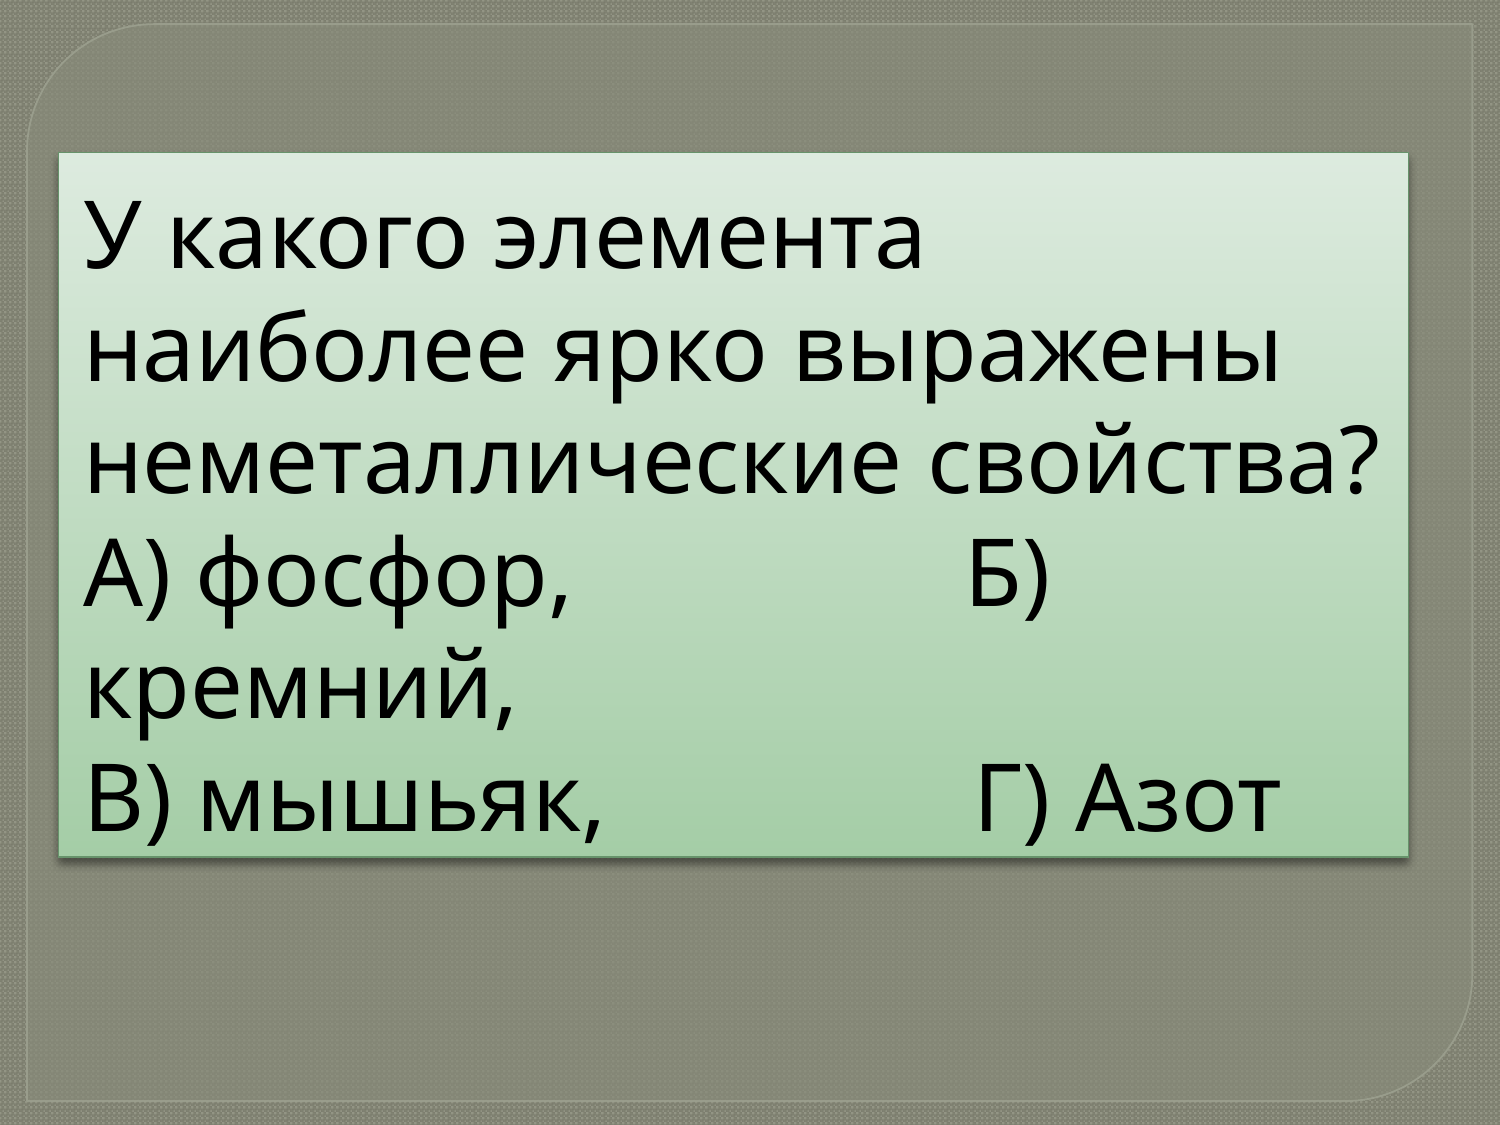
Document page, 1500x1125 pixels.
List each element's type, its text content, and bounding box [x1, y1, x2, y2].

title У какого элемента наиболее ярко выражены неметаллические свойства? А) фосфор, Б) кремний, В) мышьяк, Г) Азот [58, 152, 1409, 858]
